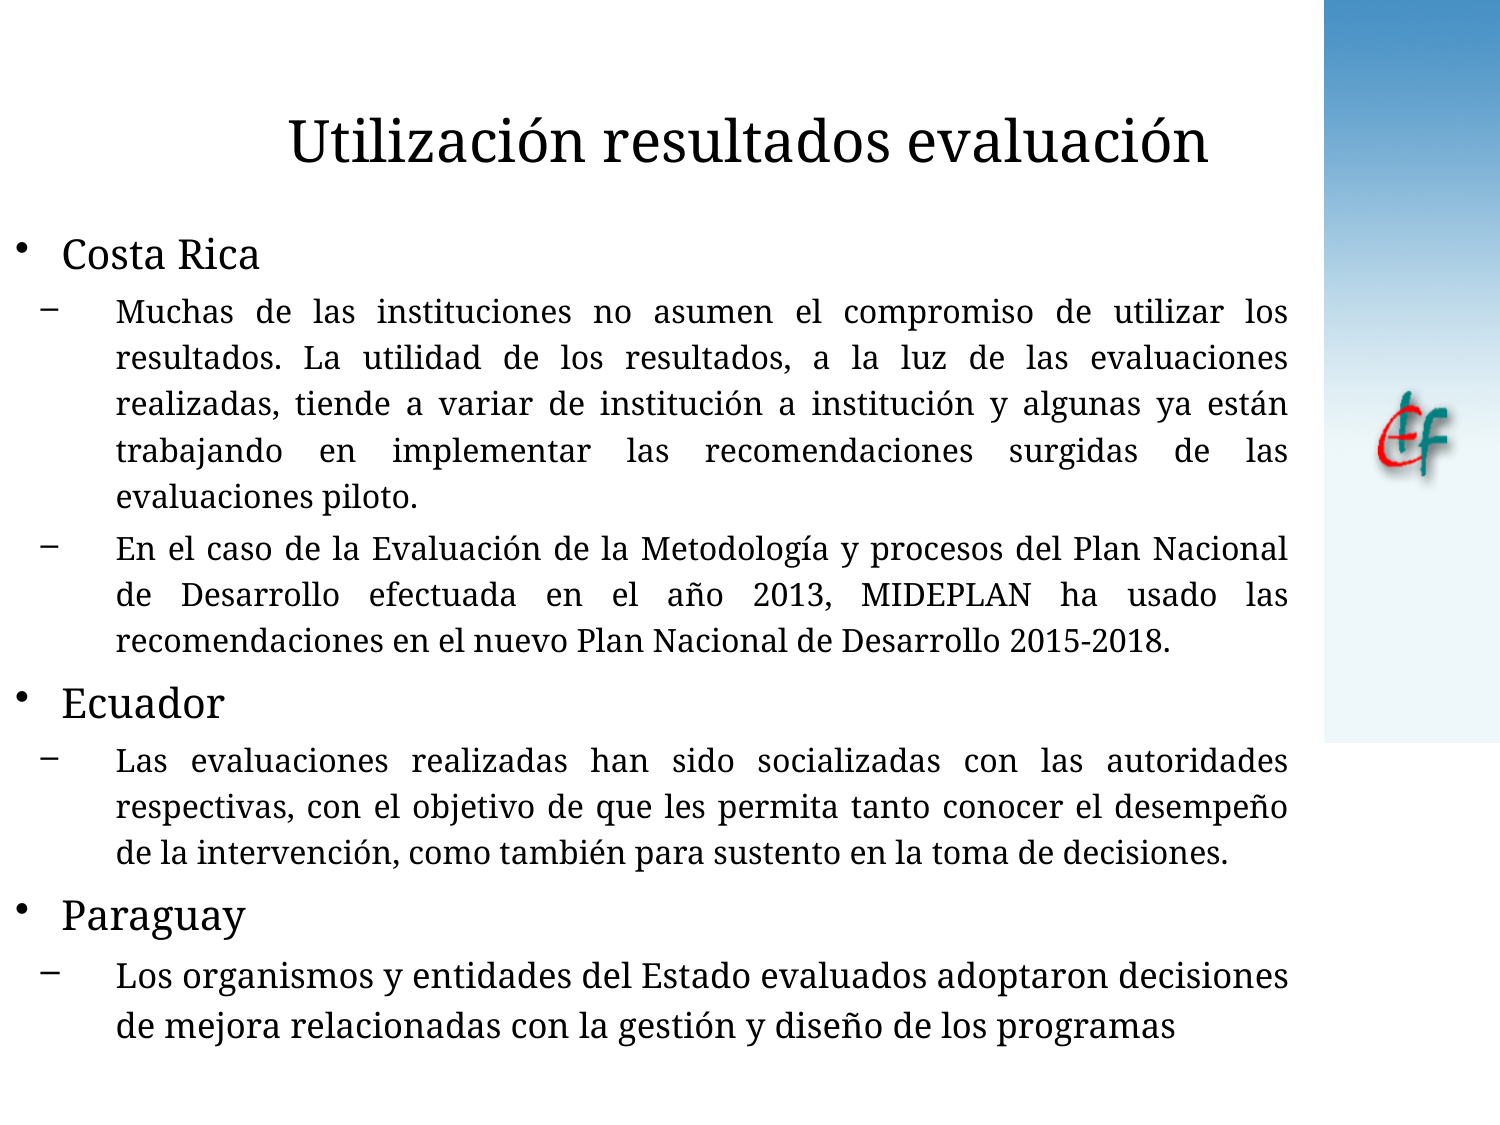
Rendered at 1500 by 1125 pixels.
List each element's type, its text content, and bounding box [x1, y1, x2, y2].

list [1323, 0, 1500, 743]
list Costa Rica Muchas de las instituciones no asumen el compromiso de utilizar los resultados. La utilidad de los resultados, a la luz de las evaluaciones realizadas, tiende a variar de institución a institución y algunas ya están trabajando en implementar las recomendaciones surgidas de las evaluaciones piloto. En el caso de la Evaluación de la Metodología y procesos del Plan Nacional de Desarrollo efectuada en el año 2013, MIDEPLAN ha usado las recomendaciones en el nuevo Plan Nacional de Desarrollo 2015-2018. Ecuador Las evaluaciones realizadas han sido socializadas con las autoridades respectivas, con el objetivo de que les permita tanto conocer el desempeño de la intervención, como también para sustento en la toma de decisiones. Paraguay Los organismos y entidades del Estado evaluados adoptaron decisiones de mejora relacionadas con la gestión y diseño de los programas [0, 210, 1306, 1102]
title Utilización resultados evaluación [74, 44, 1318, 233]
